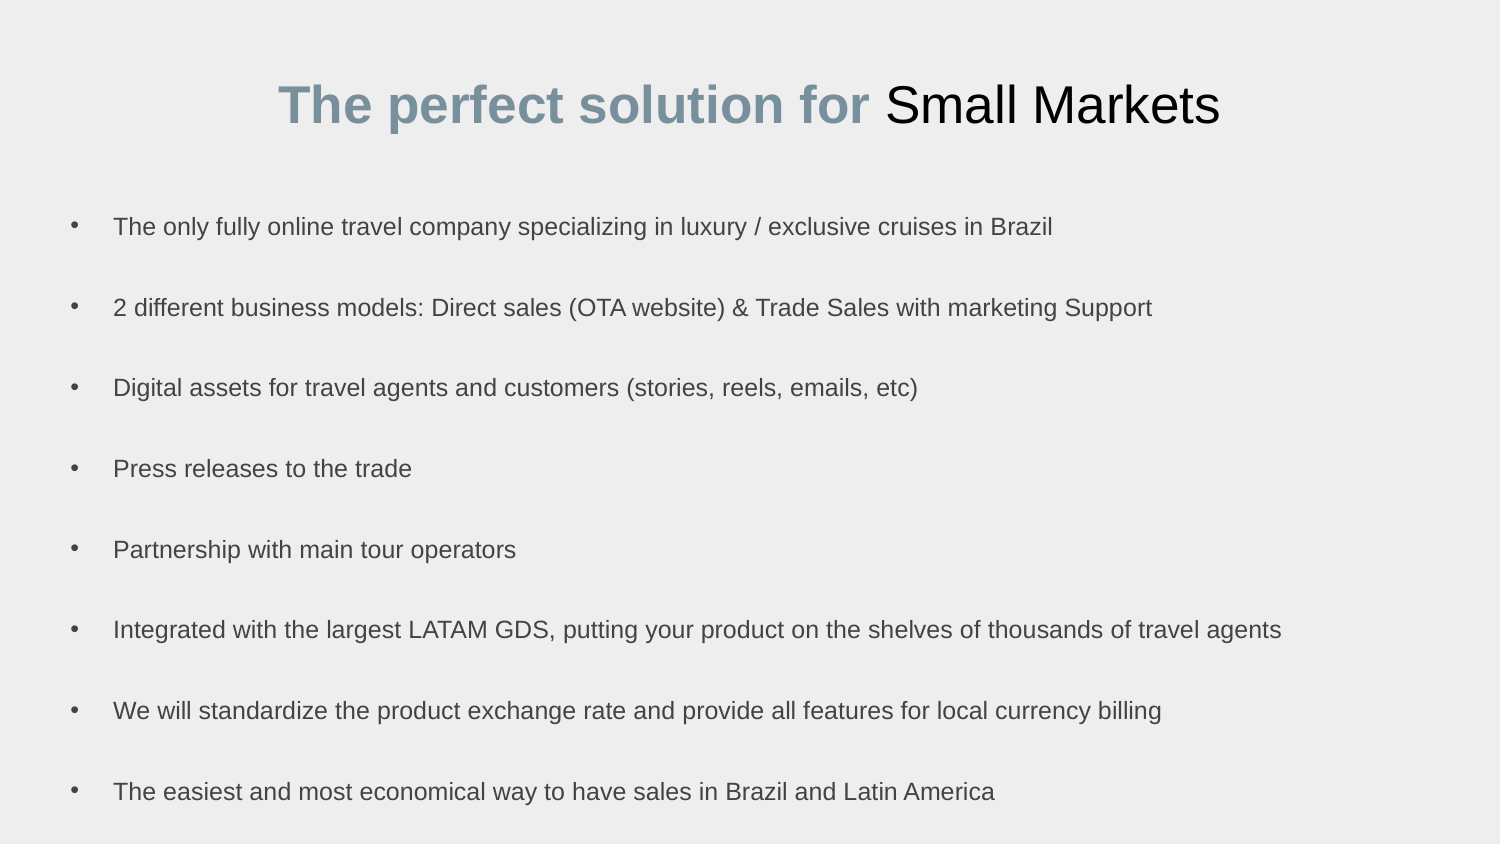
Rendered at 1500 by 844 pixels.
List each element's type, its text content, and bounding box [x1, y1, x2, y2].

title The perfect solution for Small Markets [51, 55, 1449, 150]
list The only fully online travel company specializing in luxury / exclusive cruises in Brazil 2 different business models: Direct sales (OTA website) & Trade Sales with marketing Support Digital assets for travel agents and customers (stories, reels, emails, etc) Press releases to the trade Partnership with main tour operators Integrated with the largest LATAM GDS, putting your product on the shelves of thousands of travel agents We will standardize the product exchange rate and provide all features for local currency billing The easiest and most economical way to have sales in Brazil and Latin America [51, 165, 1449, 804]
